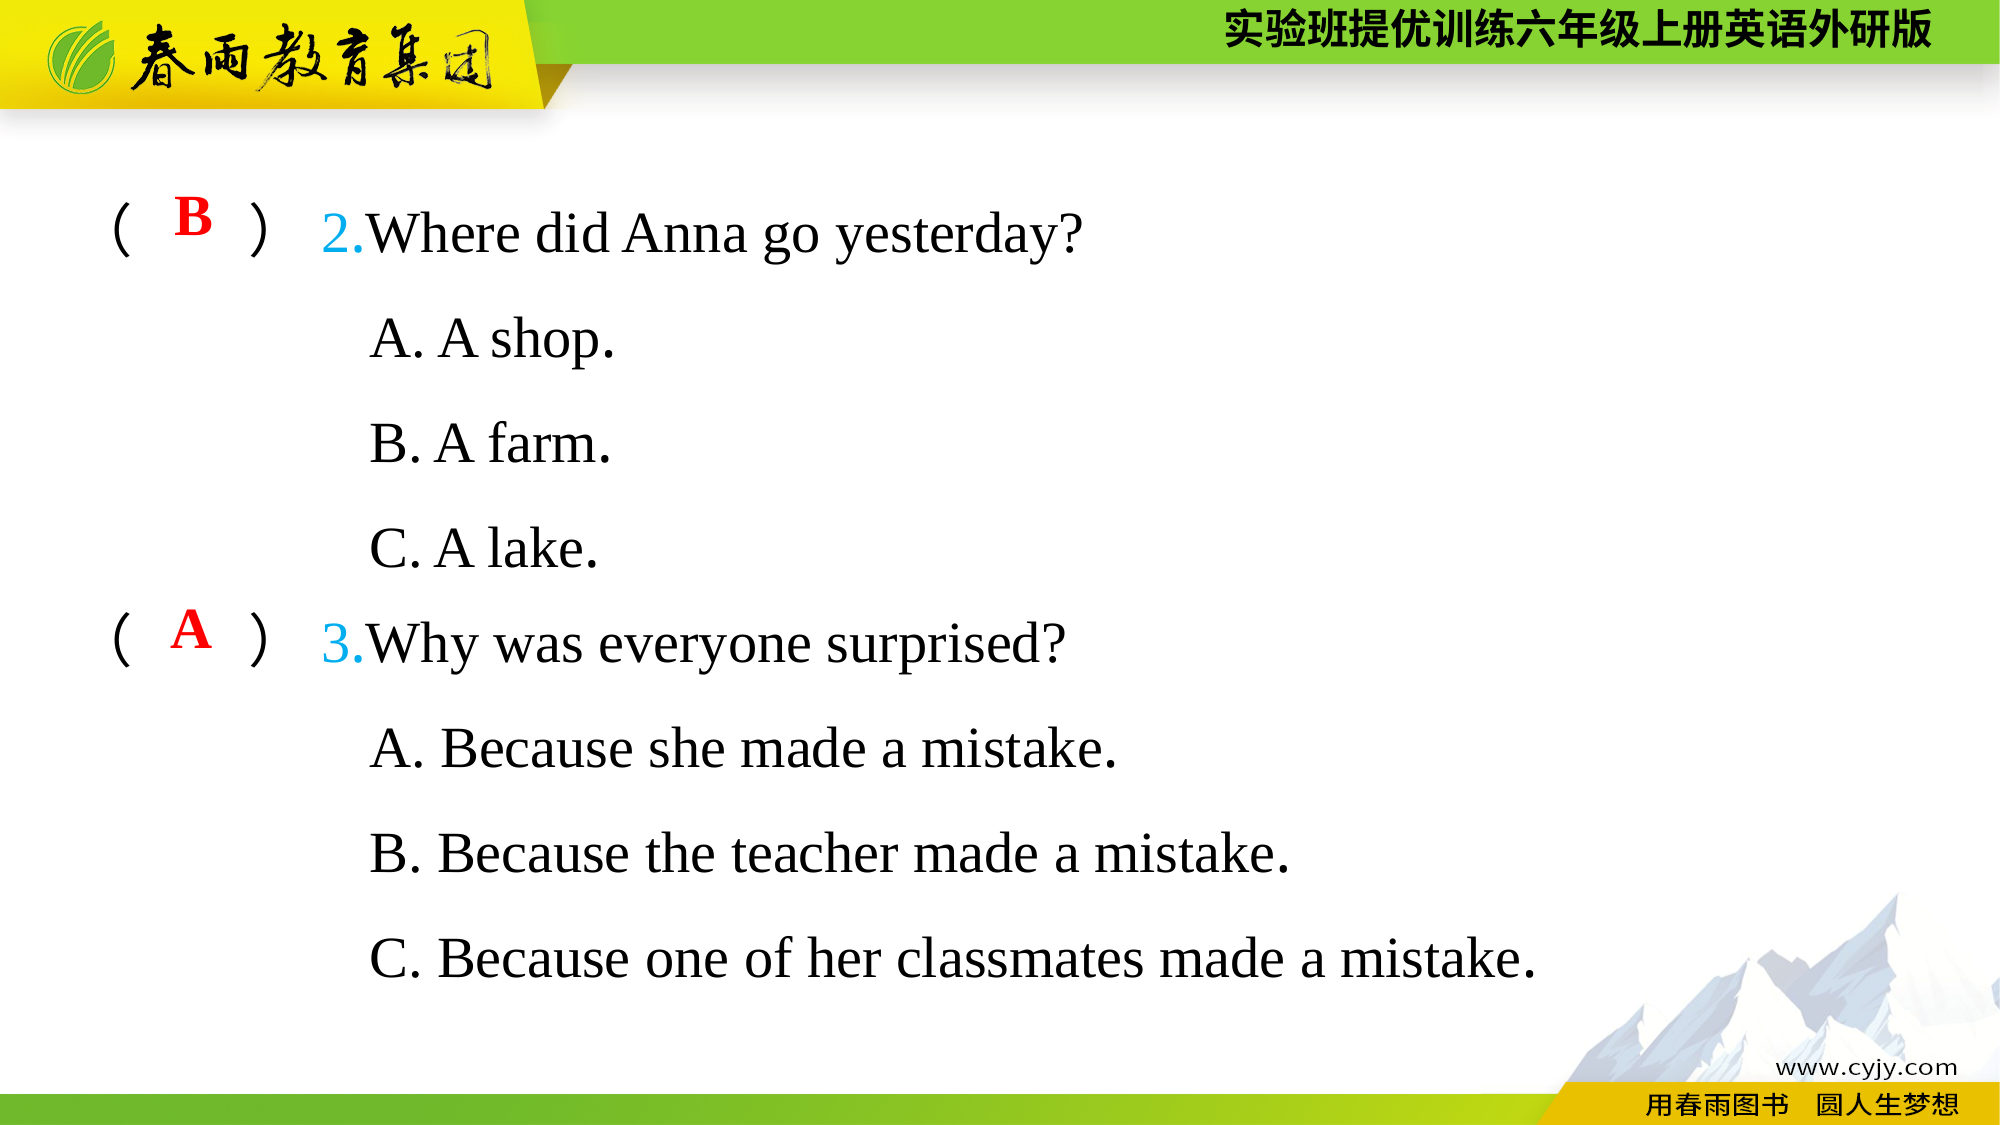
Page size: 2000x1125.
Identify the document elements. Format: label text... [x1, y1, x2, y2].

list （ ）2.Where did Anna go yesterday? A. A shop. B. A farm. C. A lake. [59, 151, 1944, 561]
text_box B [160, 170, 229, 255]
picture [0, 0, 2000, 1125]
text_box A [156, 583, 228, 668]
text_box （ ）3.Why was everyone surprised? A. Because she made a mistake. B. Because the teacher made a mistake. C. Because one of her classmates made a mistake. [59, 561, 1944, 997]
